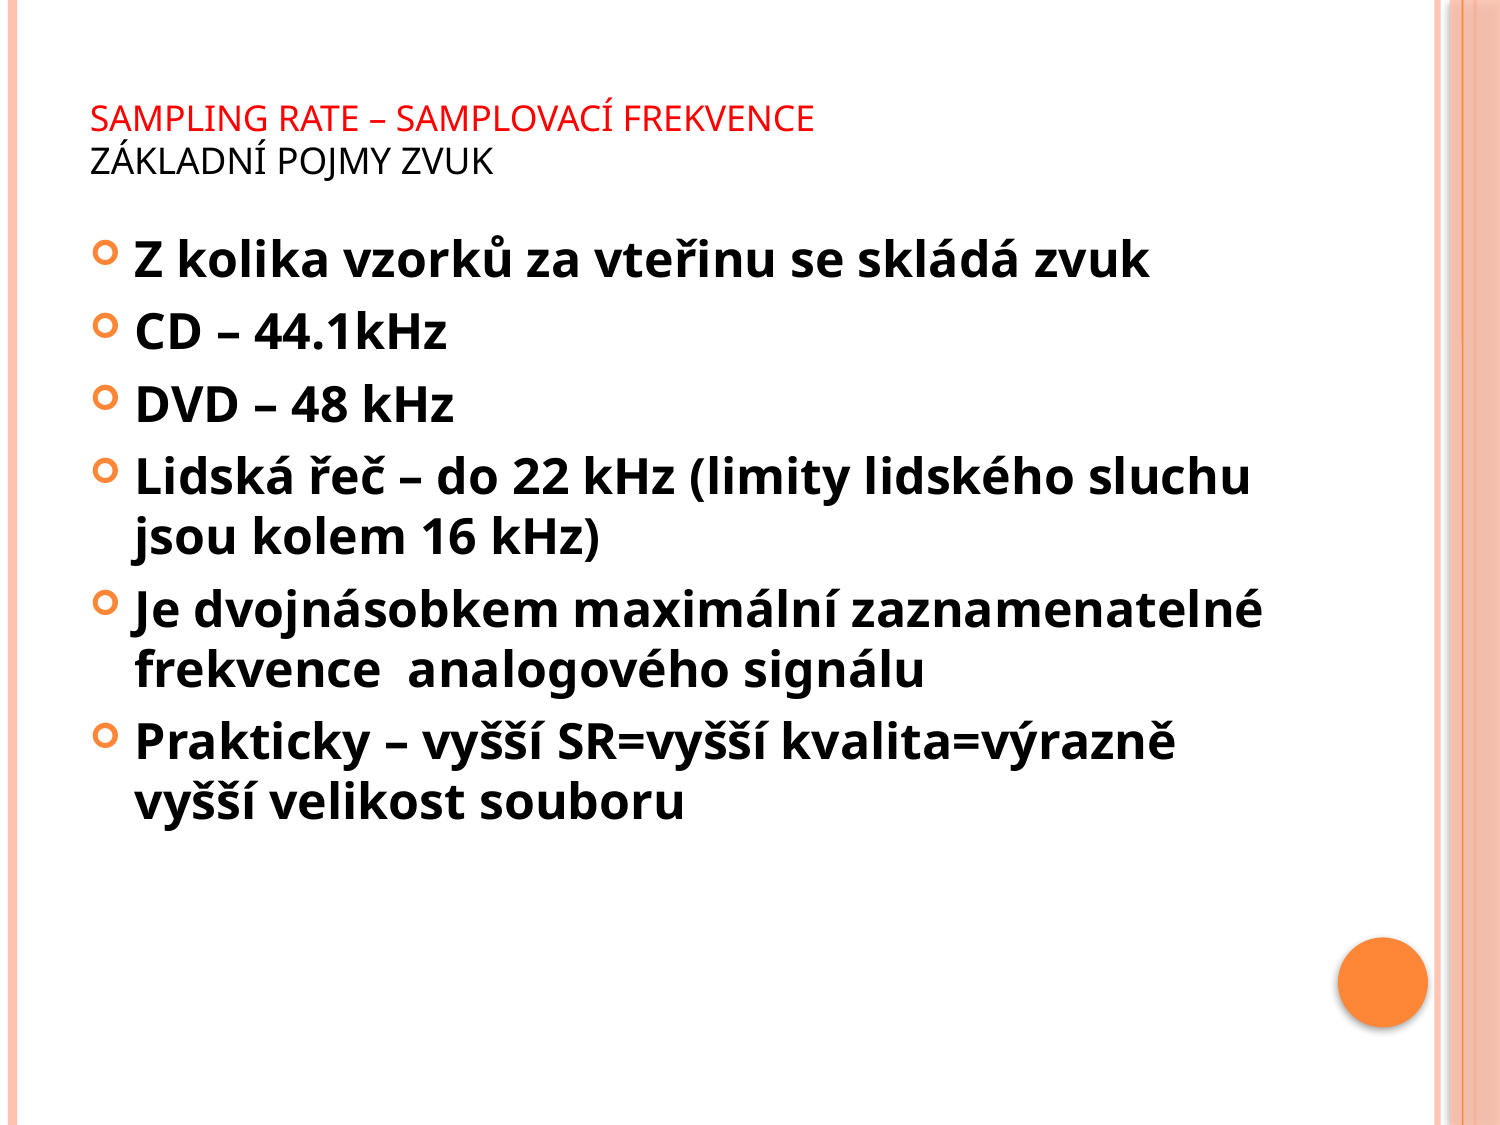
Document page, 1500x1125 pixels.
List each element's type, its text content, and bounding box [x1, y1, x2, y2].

title Sampling rate – samplovací frekvence Základní pojmy zvuk [75, 45, 1300, 219]
list Z kolika vzorků za vteřinu se skládá zvuk CD – 44.1kHz DVD – 48 kHz Lidská řeč – do 22 kHz (limity lidského sluchu jsou kolem 16 kHz) Je dvojnásobkem maximální zaznamenatelné frekvence analogového signálu Prakticky – vyšší SR=vyšší kvalita=výrazně vyšší velikost souboru [75, 219, 1300, 1062]
